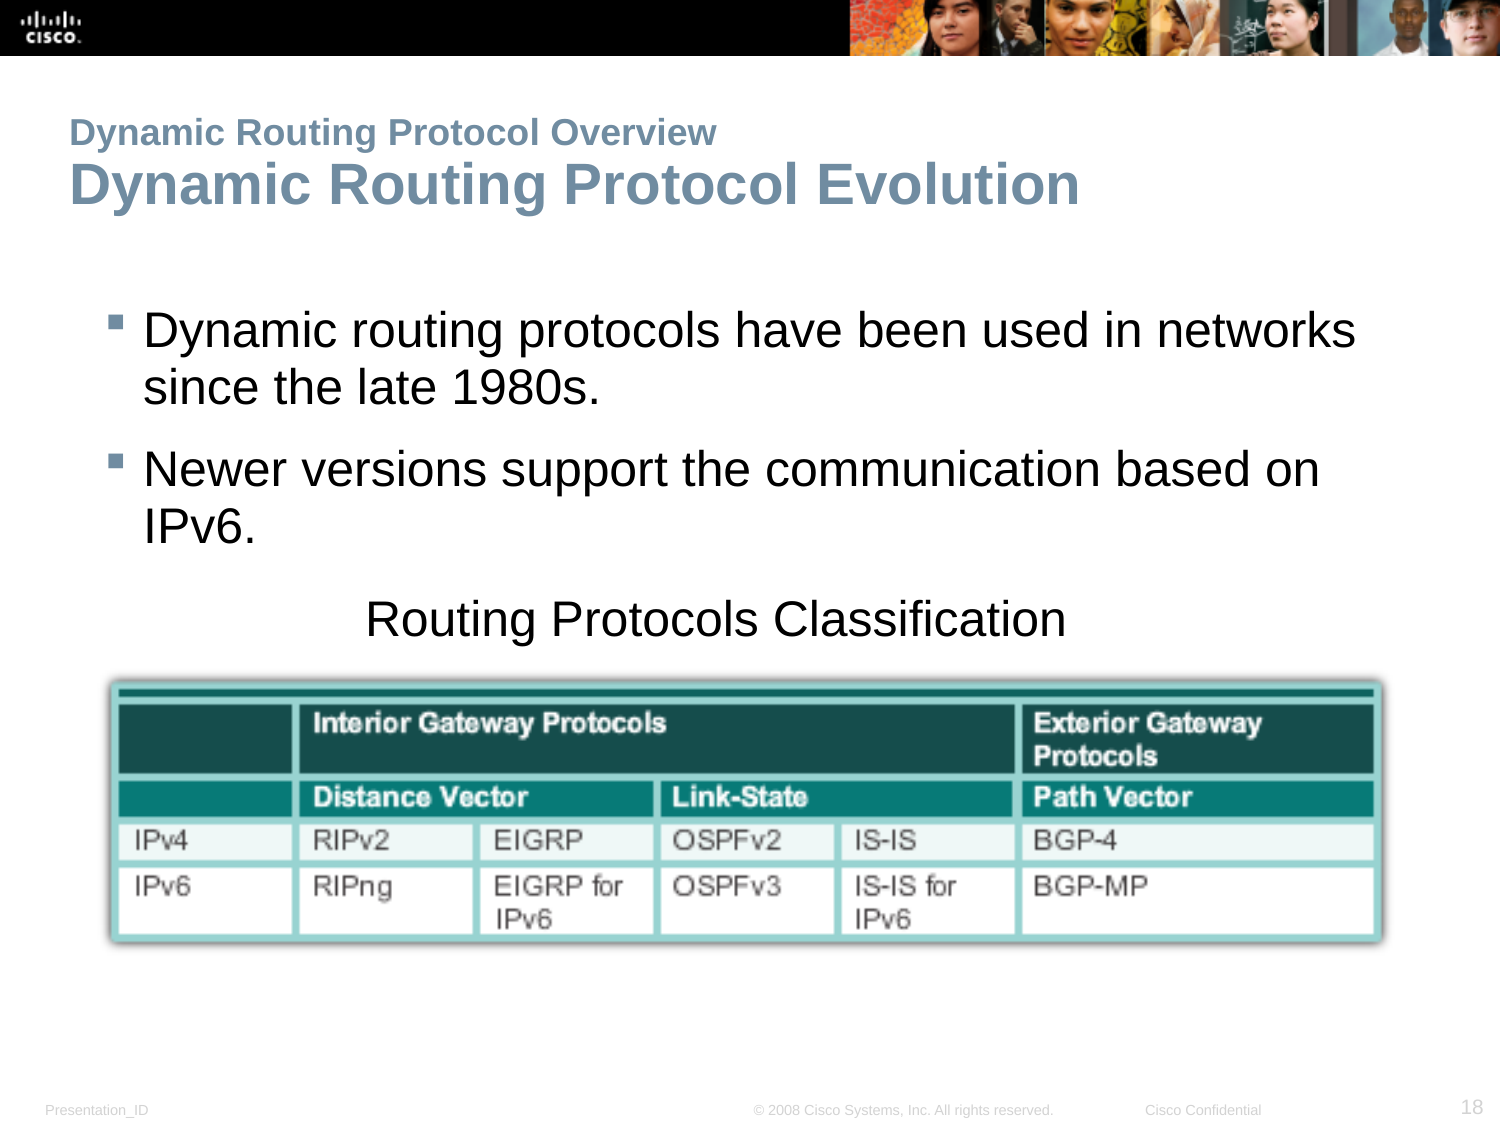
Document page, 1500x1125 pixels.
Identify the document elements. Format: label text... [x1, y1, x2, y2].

title Dynamic Routing Protocol Overview Dynamic Routing Protocol Evolution [55, 80, 1443, 224]
picture [0, 0, 1500, 56]
picture [56, 616, 1410, 991]
text_box Routing Protocols Classification [295, 585, 1137, 614]
list Dynamic routing protocols have been used in networks since the late 1980s. Newer versions support the communication based on IPv6. [90, 295, 1394, 614]
